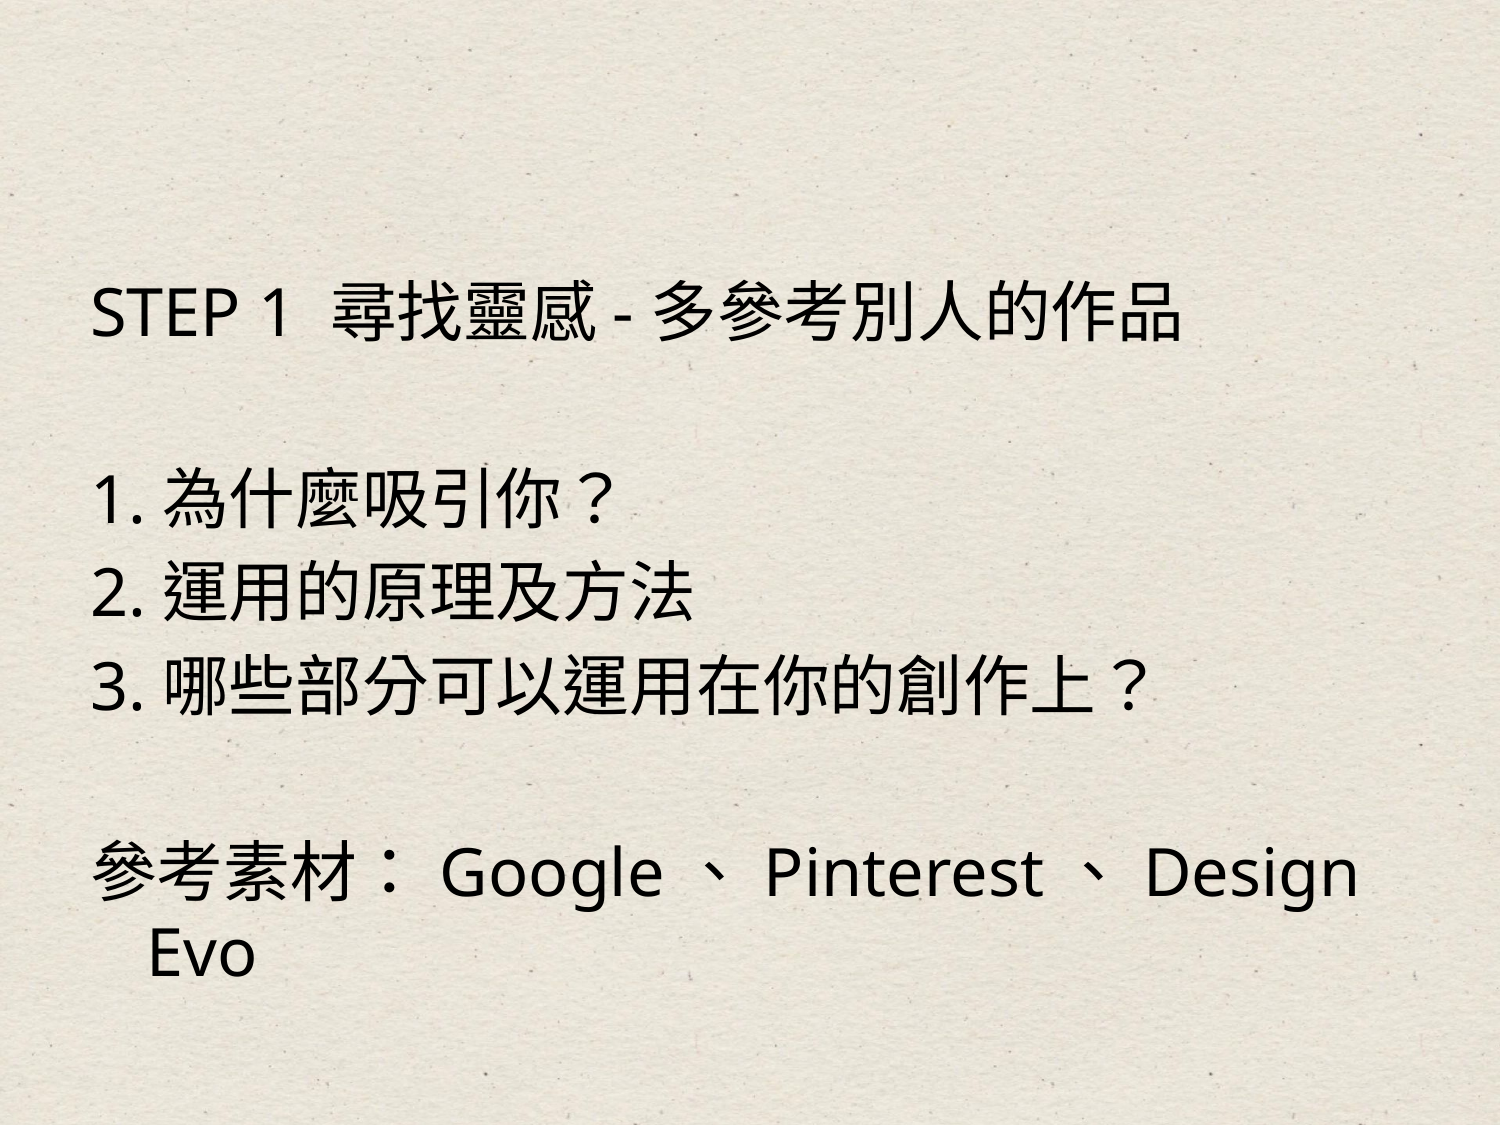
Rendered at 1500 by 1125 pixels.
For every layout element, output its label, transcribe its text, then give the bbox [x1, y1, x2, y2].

list STEP 1 尋找靈感-多參考別人的作品 1.為什麼吸引你？ 2.運用的原理及方法 3.哪些部分可以運用在你的創作上？ 參考素材：Google、Pinterest、Design Evo [75, 262, 1425, 1005]
picture [0, 0, 1500, 1125]
